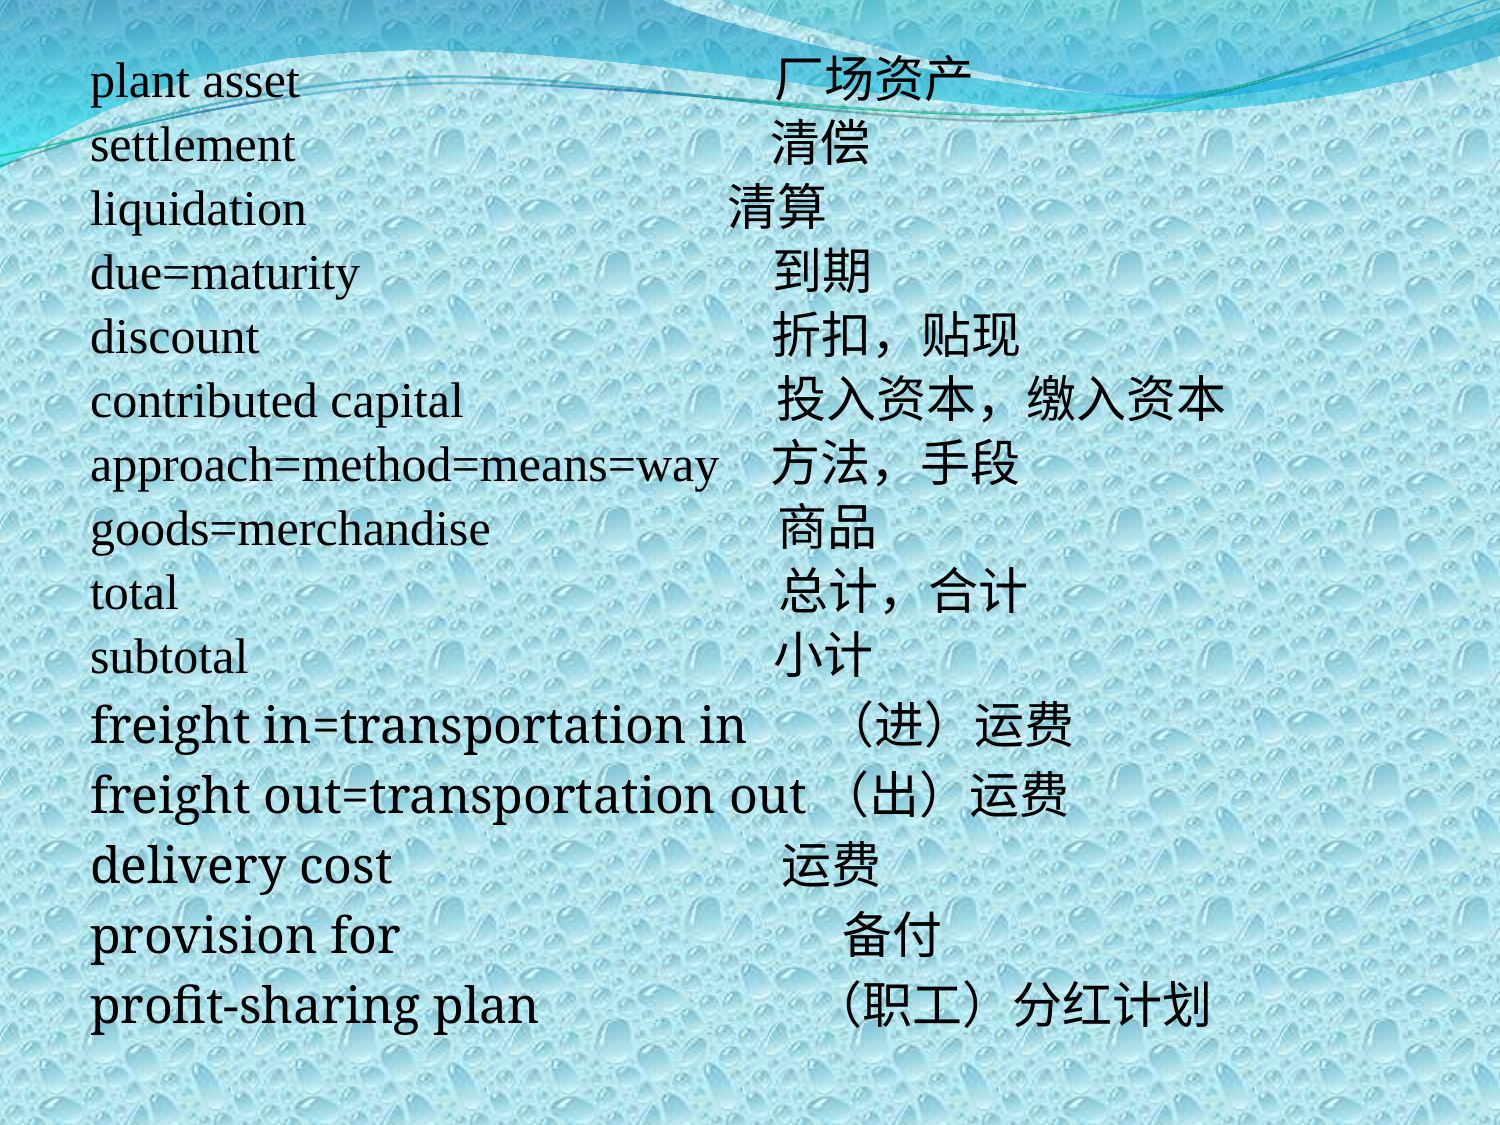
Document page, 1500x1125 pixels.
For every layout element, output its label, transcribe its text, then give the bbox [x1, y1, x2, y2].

list plant asset 厂场资产 settlement 清偿 liquidation 清算 due=maturity 到期 discount 折扣，贴现 contributed capital 投入资本，缴入资本 approach=method=means=way 方法，手段 goods=merchandise 商品 total 总计，合计 subtotal 小计 freight in=transportation in （进）运费 freight out=transportation out（出）运费 delivery cost 运费 provision for 备付 profit-sharing plan （职工）分红计划 [74, 46, 1426, 1091]
picture [0, 0, 1500, 1125]
